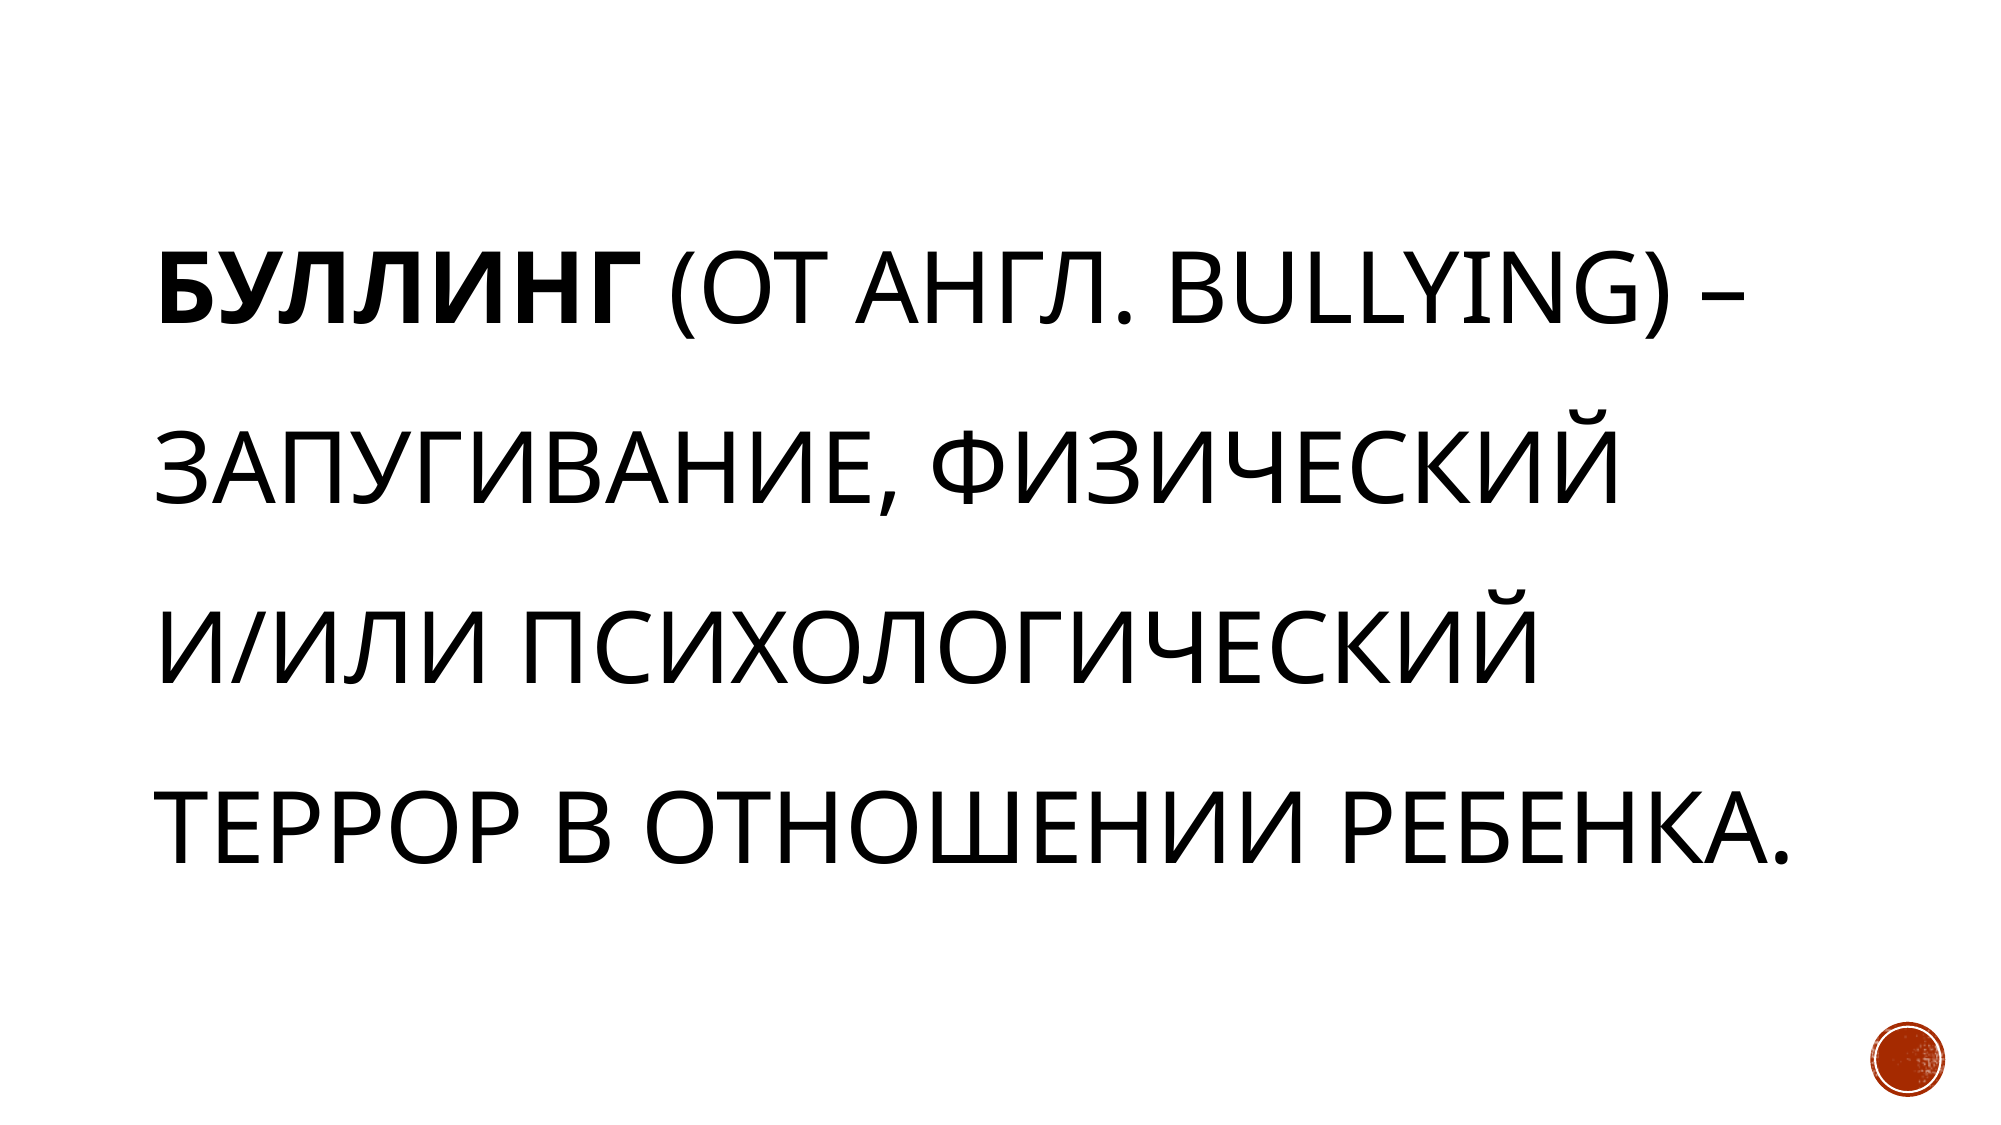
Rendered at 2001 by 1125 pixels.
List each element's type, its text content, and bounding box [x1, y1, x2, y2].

title Буллинг (от англ. Bullying) – запугивание, физический и/или психологический террор в отношении ребенка. [138, 150, 1864, 1017]
